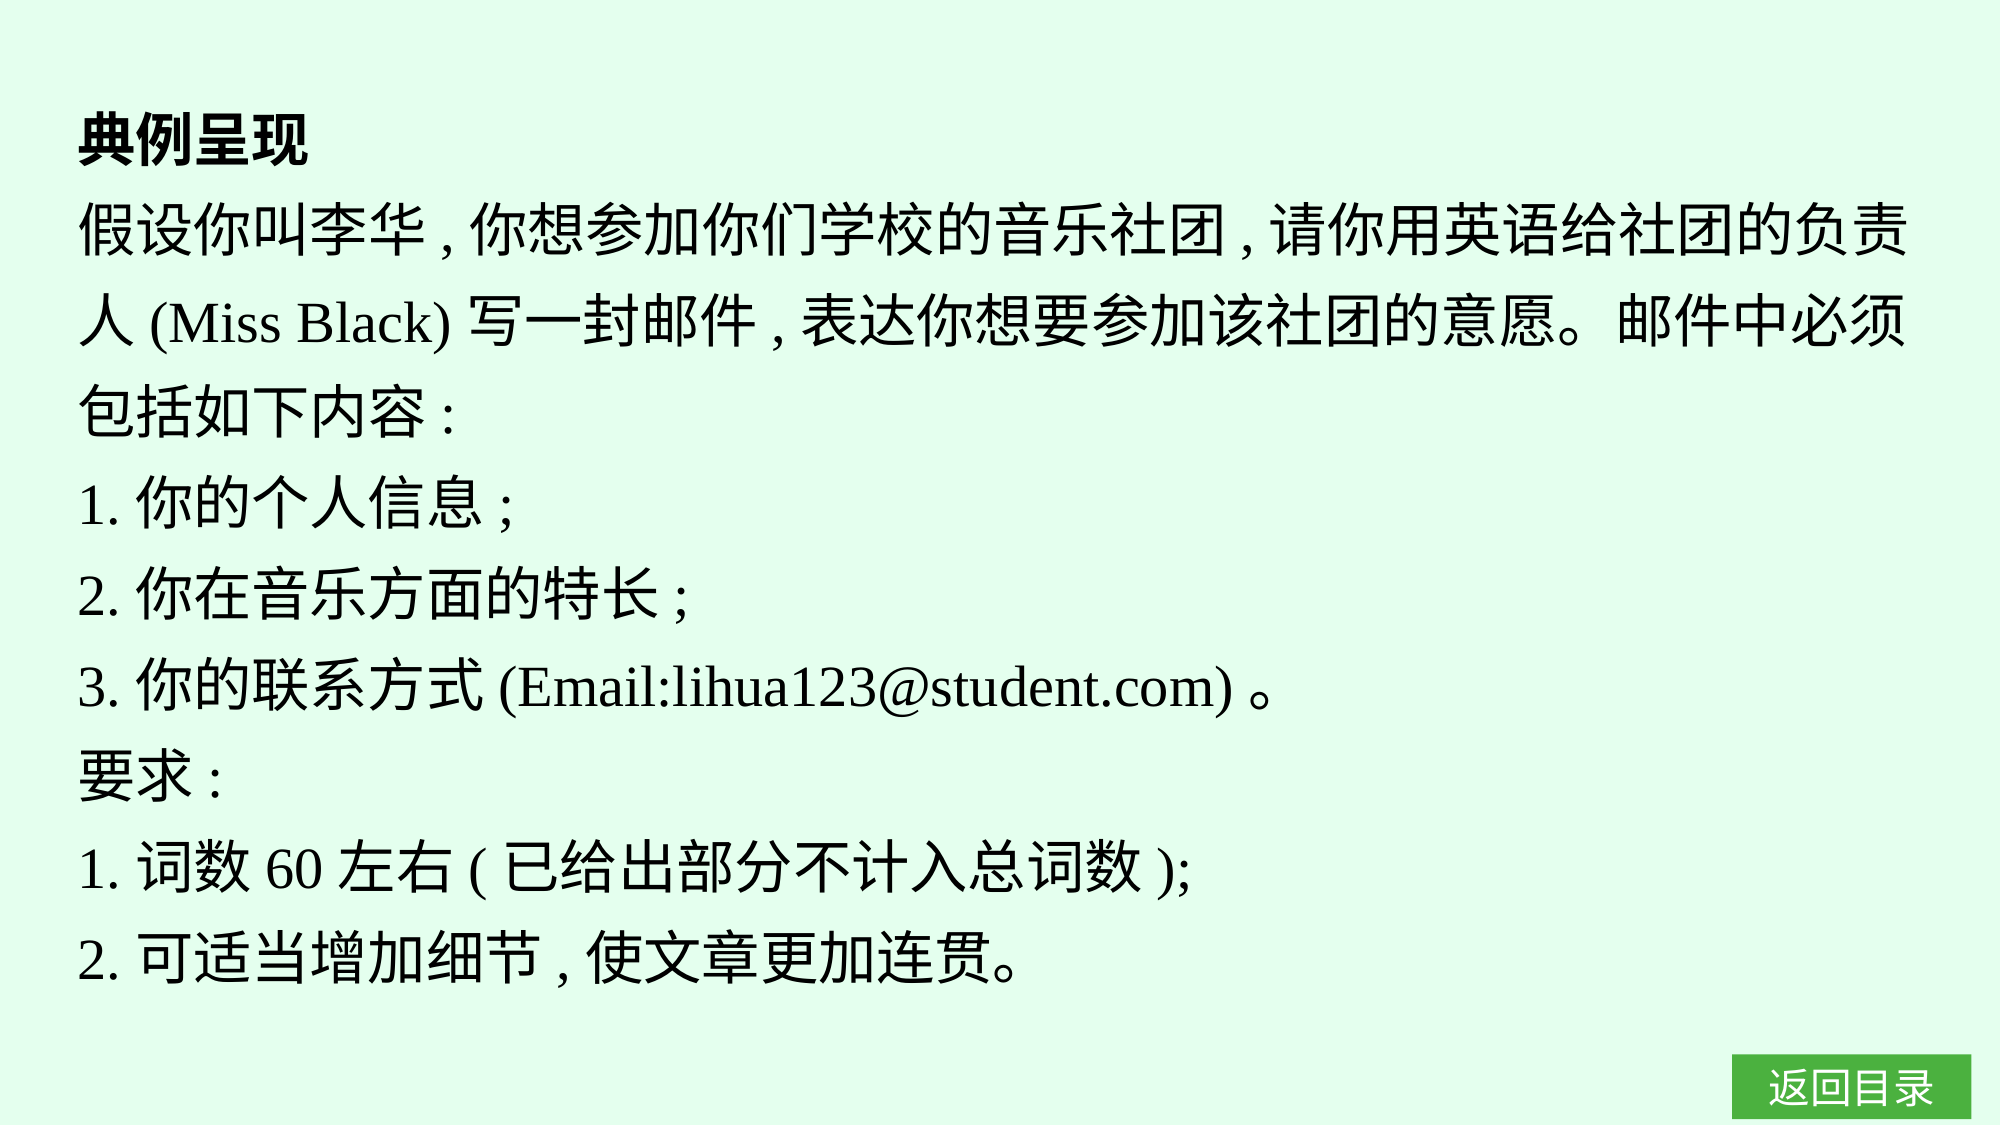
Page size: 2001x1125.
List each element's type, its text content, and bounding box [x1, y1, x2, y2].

text_box 典例呈现 假设你叫李华,你想参加你们学校的音乐社团,请你用英语给社团的负责人(Miss Black)写一封邮件,表达你想要参加该社团的意愿。邮件中必须包括如下内容: 1.你的个人信息; 2.你在音乐方面的特长; 3.你的联系方式(Email:lihua123@student.com)。 要求: 1.词数60左右(已给出部分不计入总词数); 2.可适当增加细节,使文章更加连贯。 [62, 74, 1938, 999]
